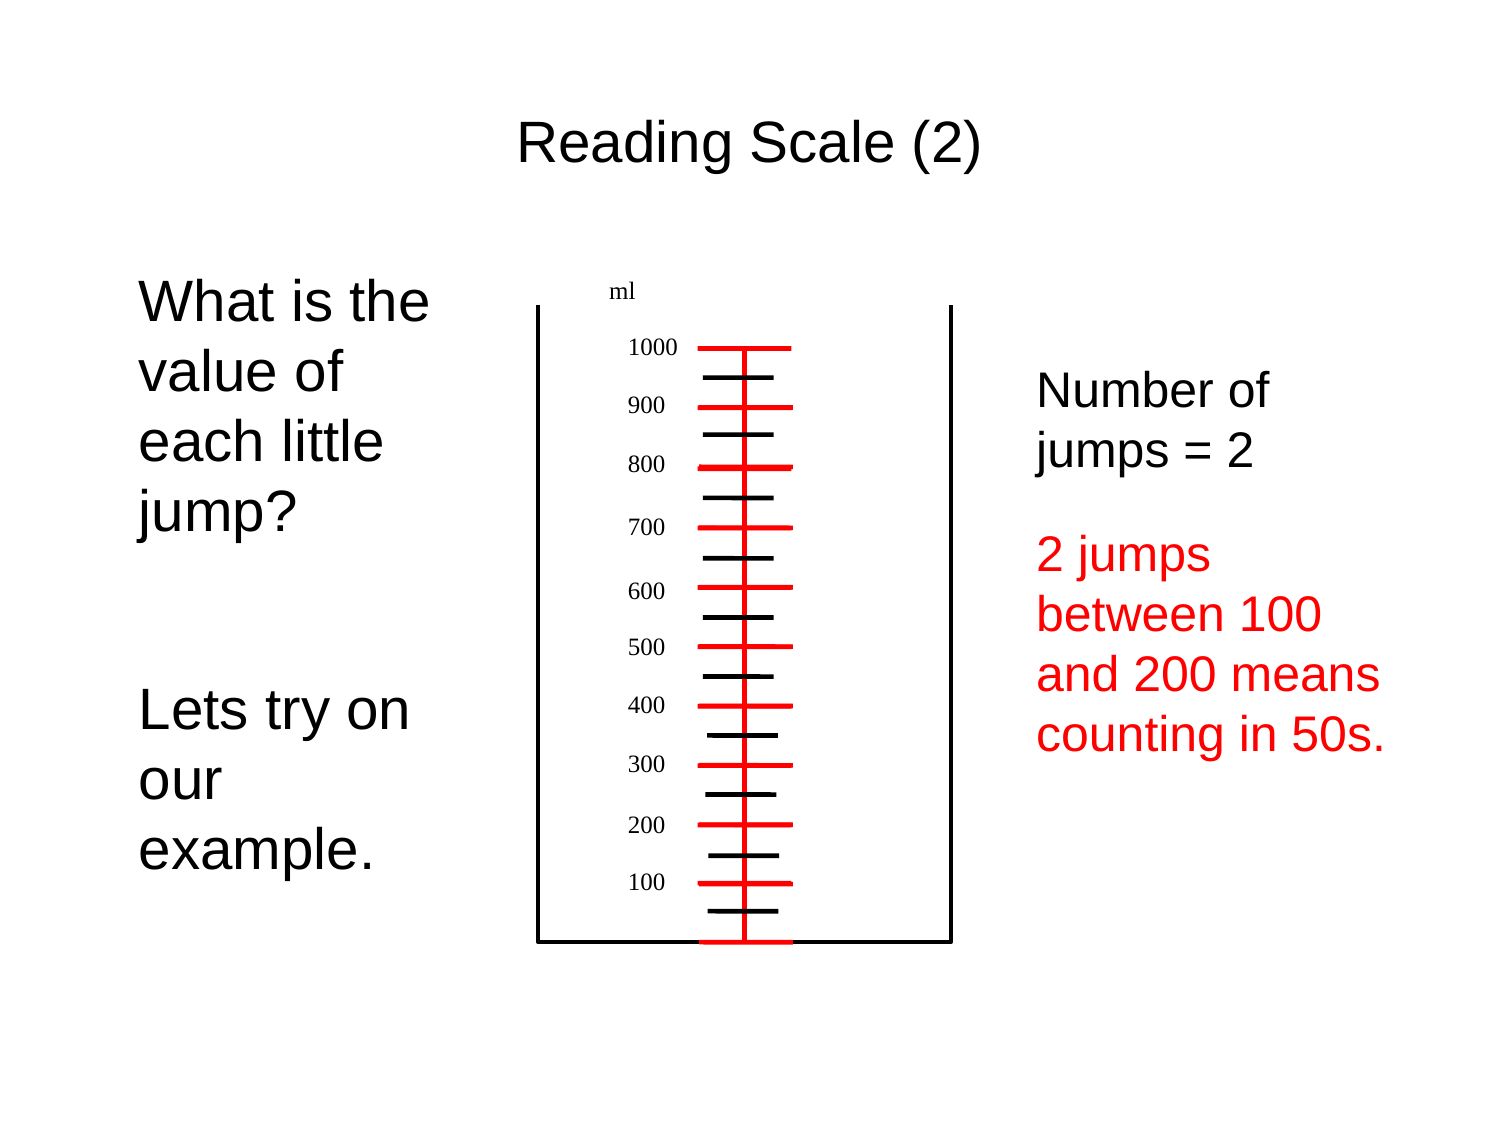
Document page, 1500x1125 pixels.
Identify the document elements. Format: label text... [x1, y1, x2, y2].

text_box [538, 266, 951, 943]
text_box Number of jumps = 2 [1021, 349, 1424, 485]
text_box 2 jumps between 100 and 200 means counting in 50s. [1021, 514, 1424, 769]
title Reading Scale (2) [74, 44, 1426, 233]
text_box What is the value of each little jump? Lets try on our example. [123, 255, 490, 889]
